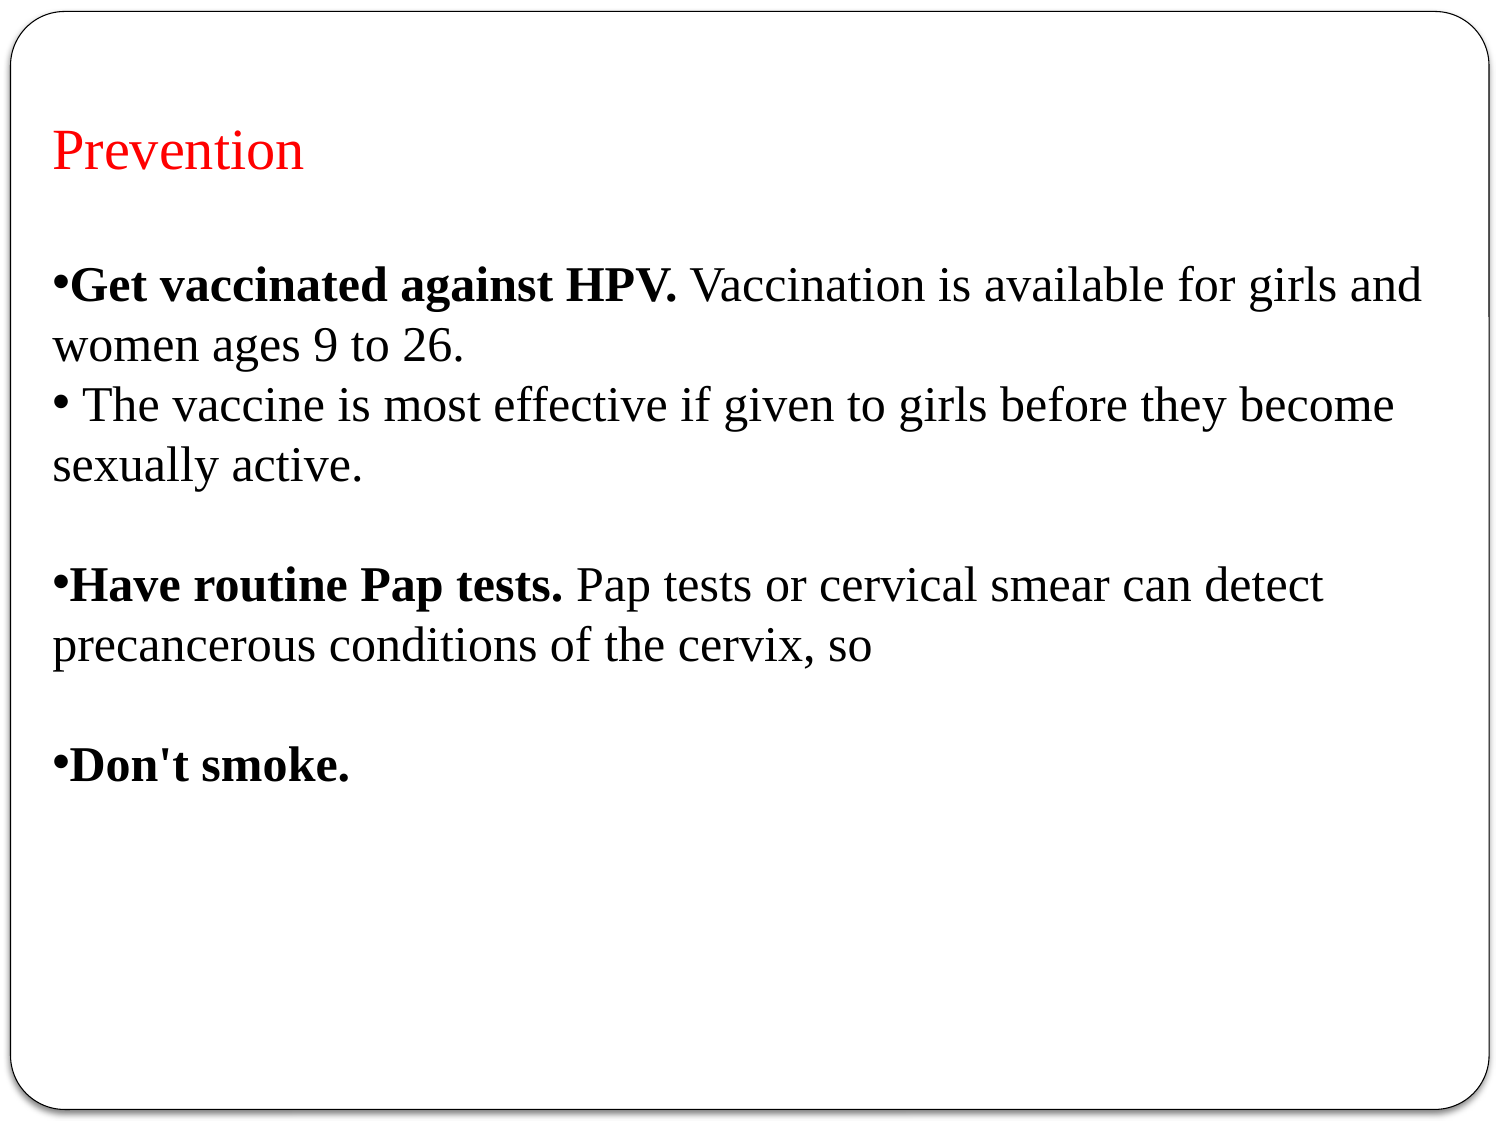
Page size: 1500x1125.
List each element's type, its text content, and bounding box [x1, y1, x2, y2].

text_box Prevention Get vaccinated against HPV. Vaccination is available for girls and women ages 9 to 26. The vaccine is most effective if given to girls before they become sexually active. Have routine Pap tests. Pap tests or cervical smear can detect precancerous conditions of the cervix, so Don't smoke. [37, 103, 1463, 859]
